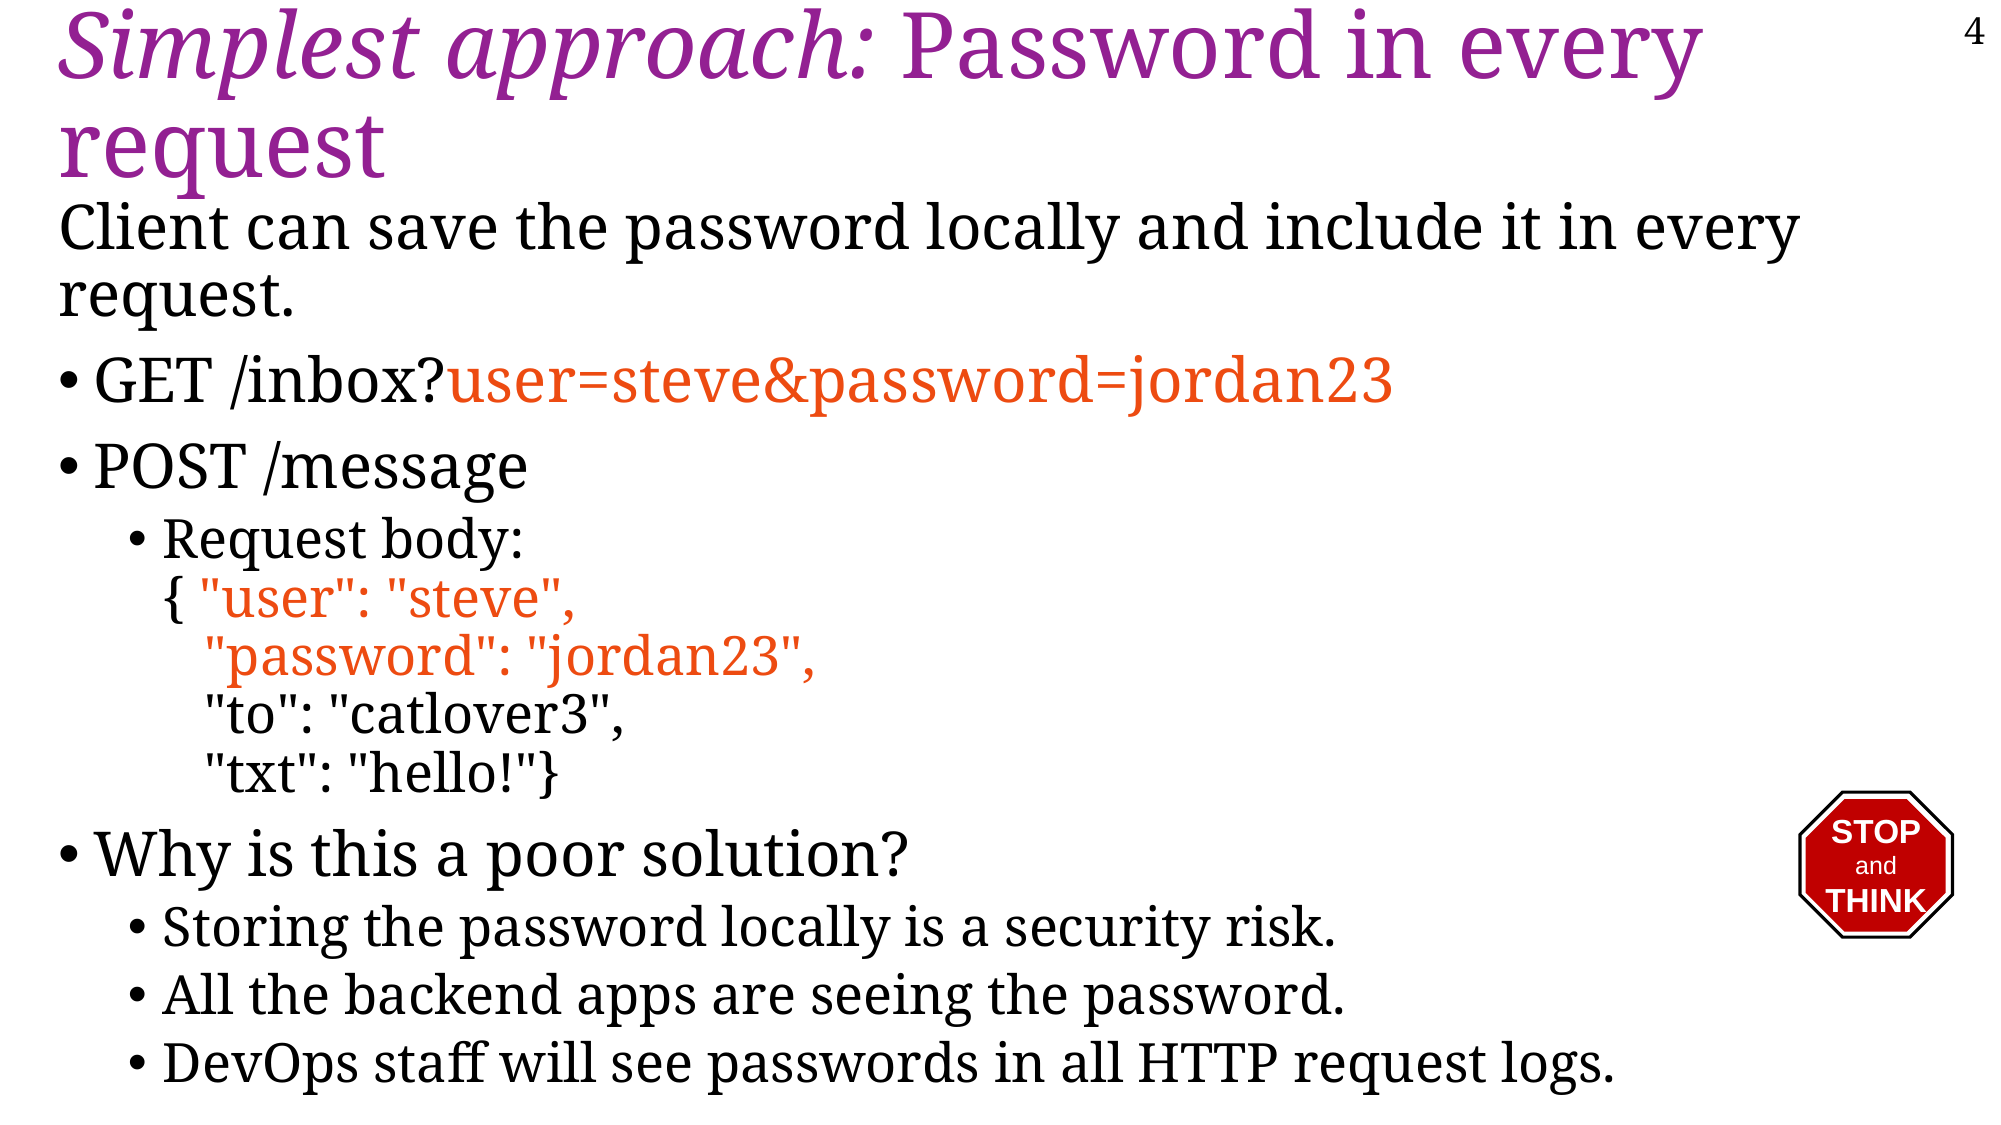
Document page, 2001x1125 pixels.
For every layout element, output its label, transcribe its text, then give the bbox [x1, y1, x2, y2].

list Client can save the password locally and include it in every request. GET /inbox?user=steve&password=jordan23 POST /message Request body: { "user": "steve", "password": "jordan23", "to": "catlover3", "txt": "hello!"} Why is this a poor solution? Storing the password locally is a security risk. All the backend apps are seeing the password. DevOps staff will see passwords in all HTTP request logs. [43, 188, 1953, 1106]
title Simplest approach: Password in every request [43, 25, 1953, 171]
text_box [1799, 792, 1953, 938]
